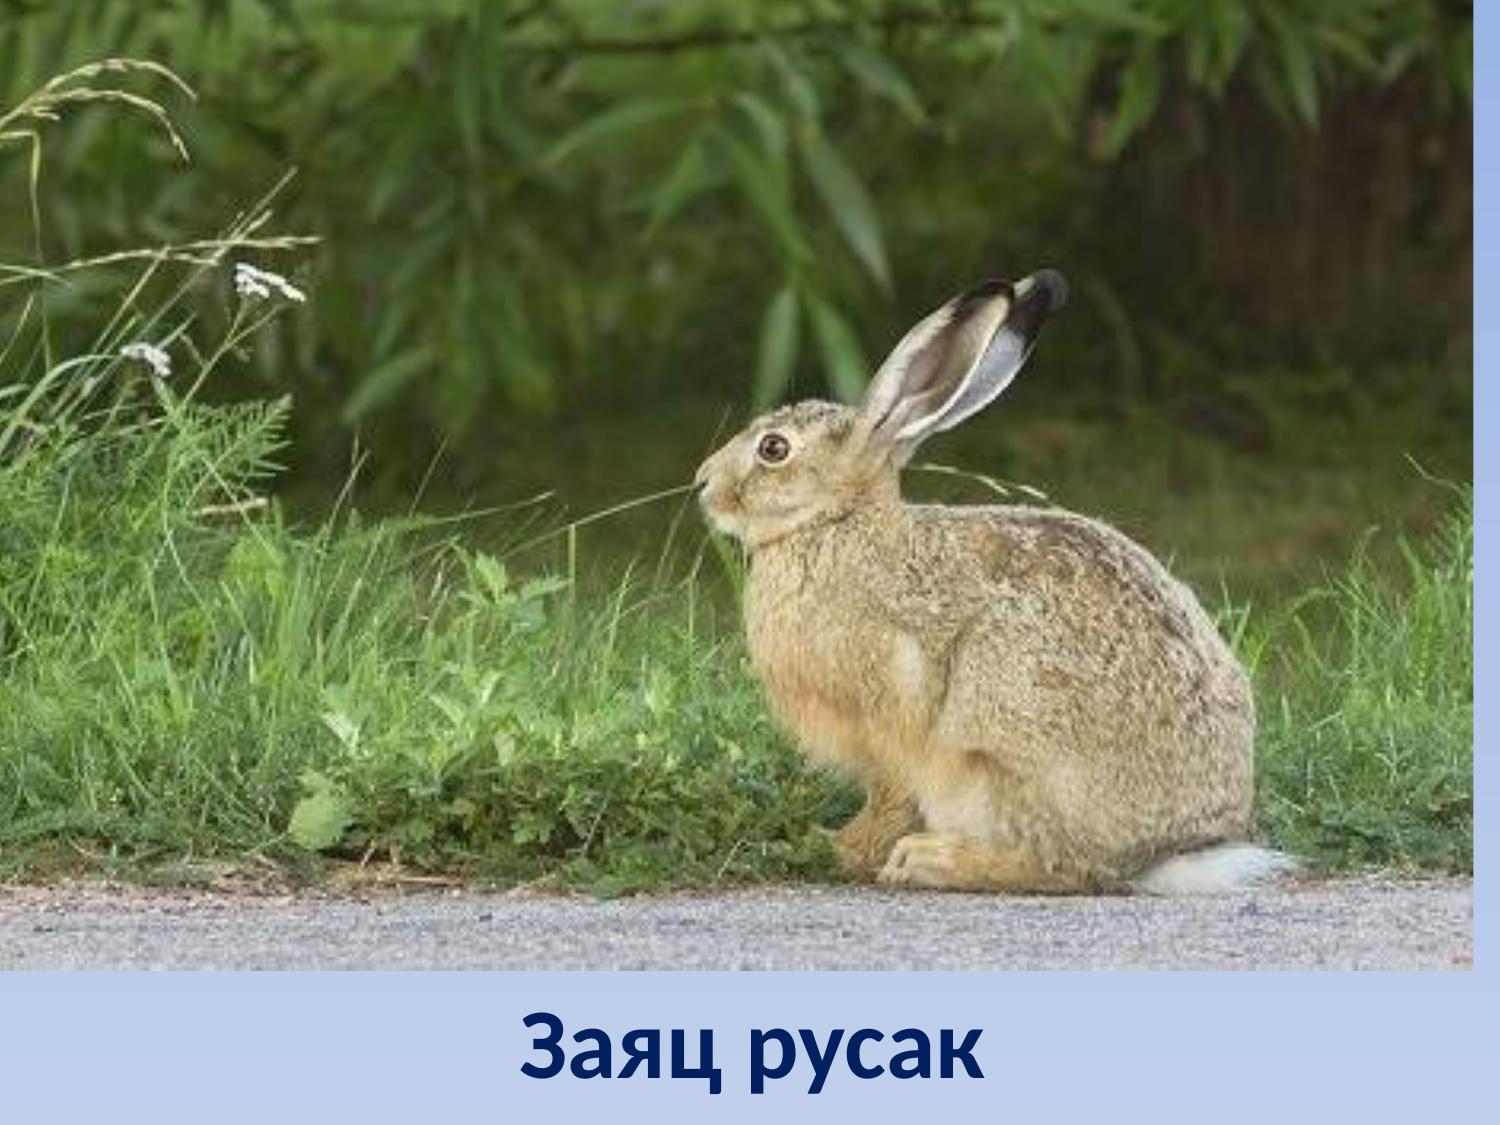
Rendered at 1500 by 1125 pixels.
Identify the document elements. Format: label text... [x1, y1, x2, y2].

text_box Заяц русак [504, 980, 1001, 1106]
picture [0, 0, 1474, 971]
